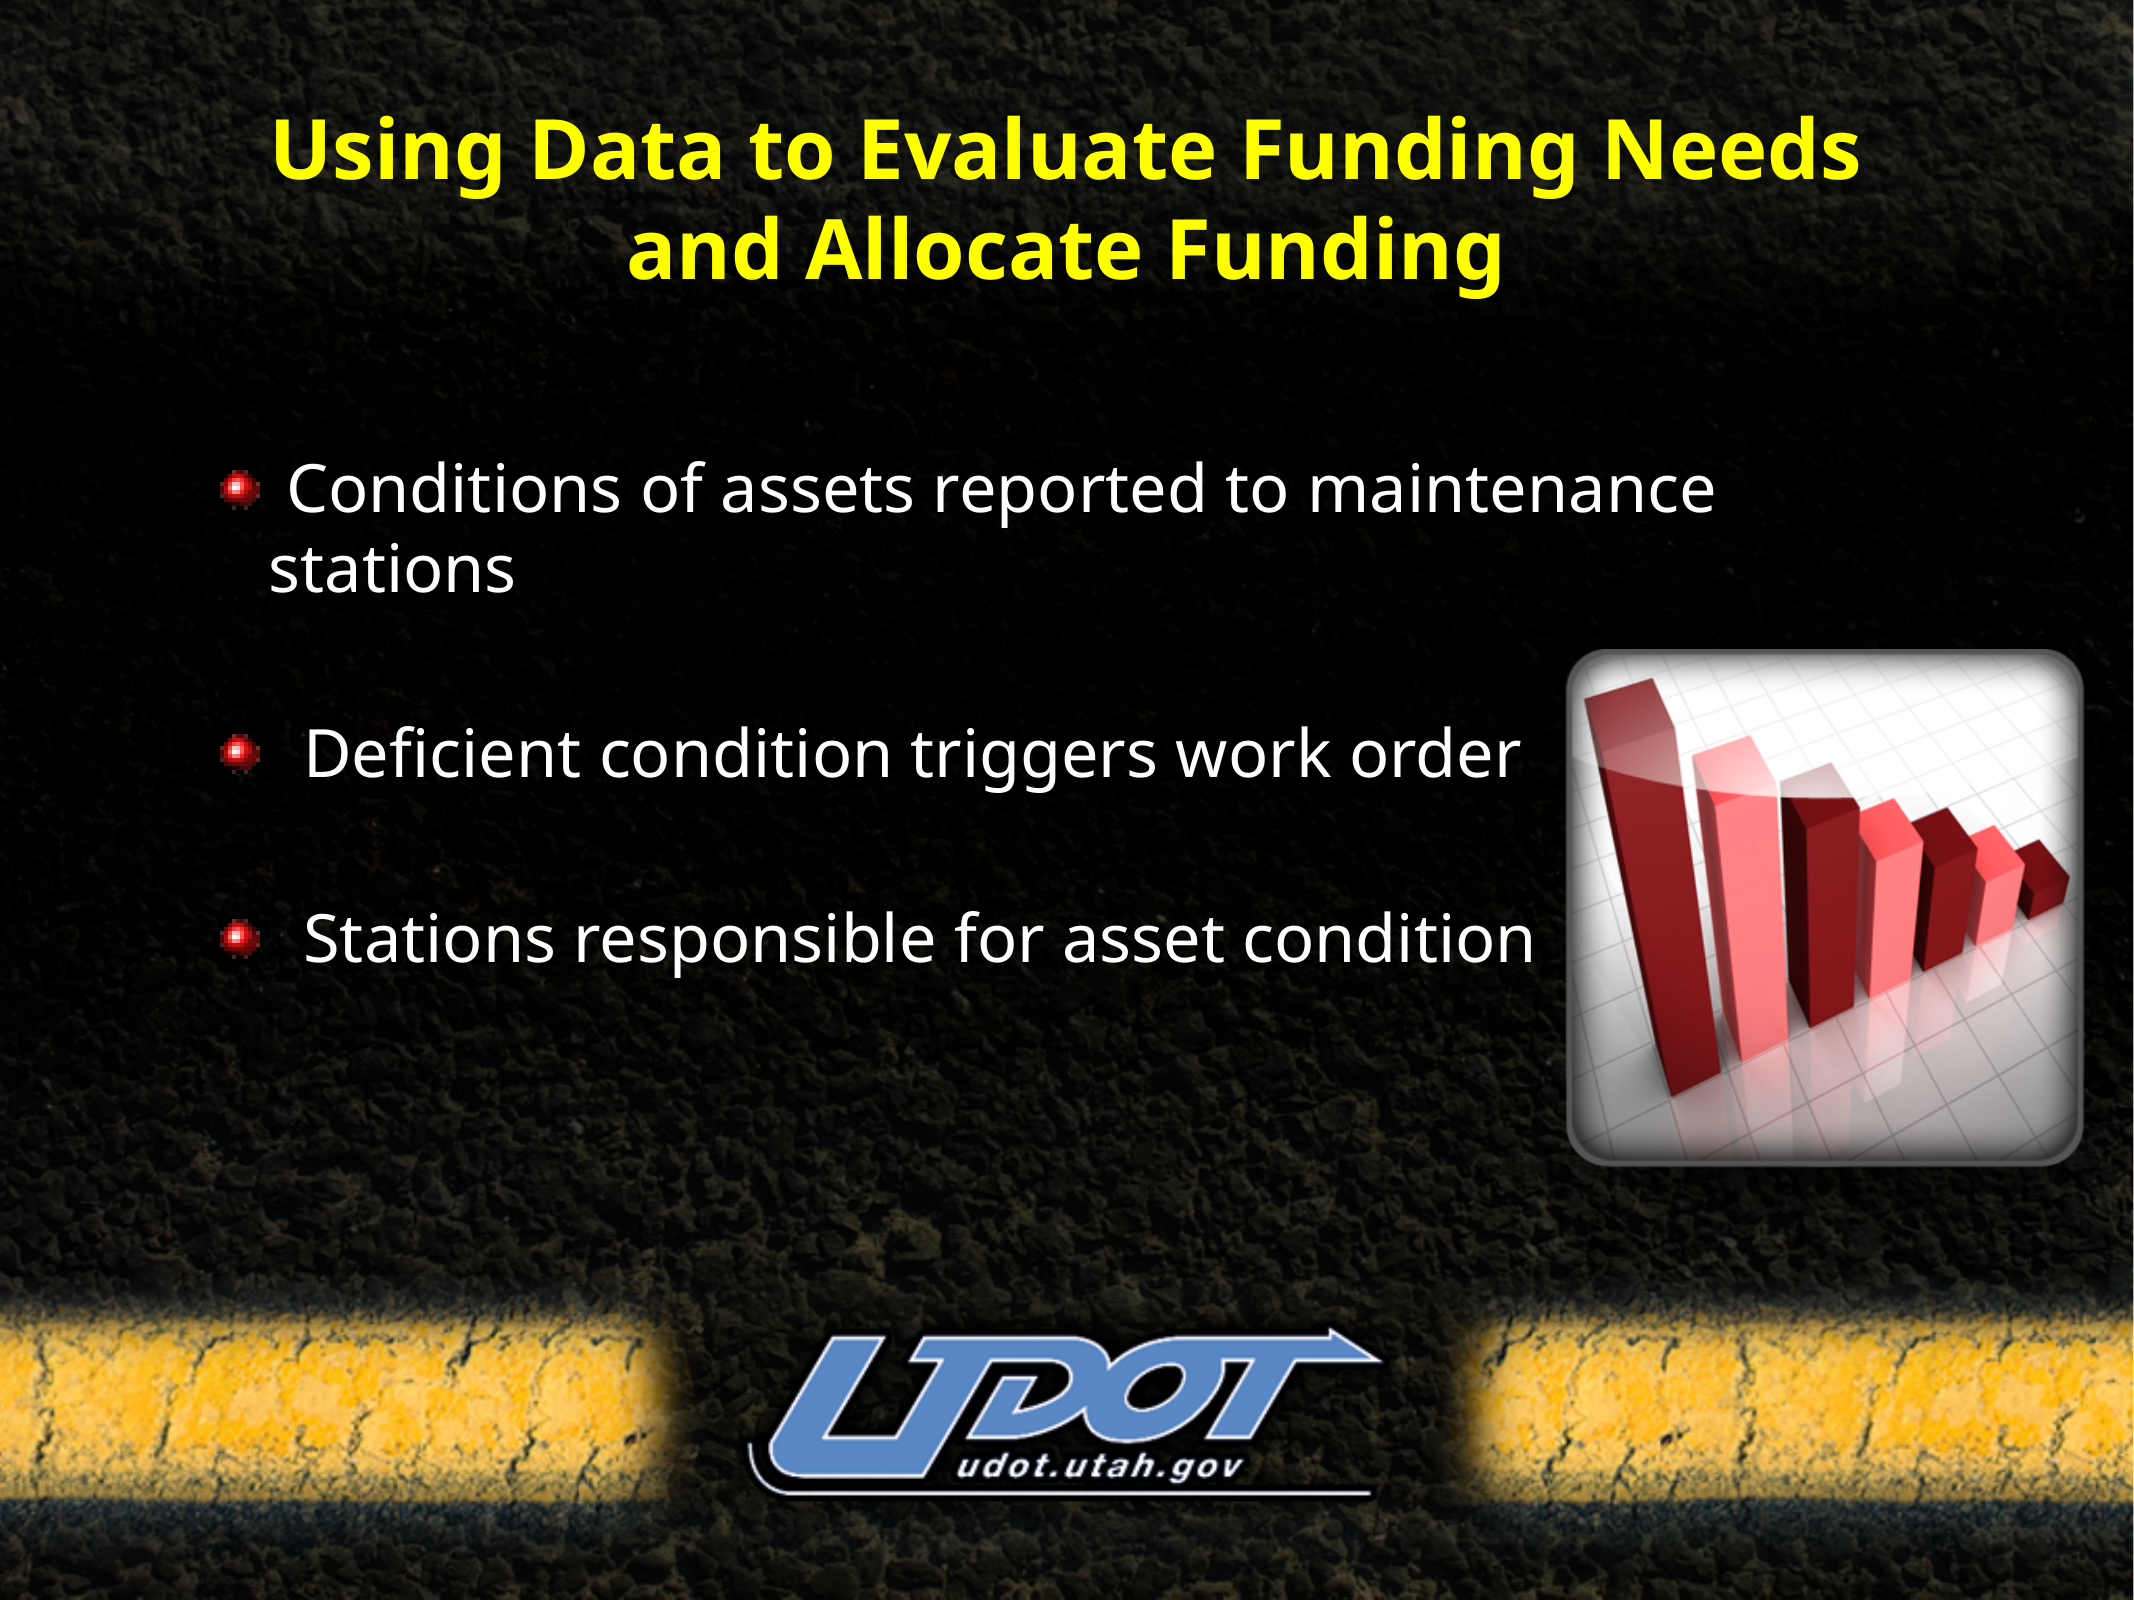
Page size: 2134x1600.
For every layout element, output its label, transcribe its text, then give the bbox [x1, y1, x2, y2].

list Conditions of assets reported to maintenance stations Deficient condition triggers work order Stations responsible for asset condition [203, 436, 1922, 1176]
picture [0, 0, 2134, 1600]
title Using Data to Evaluate Funding Needs and Allocate Funding [207, 86, 1926, 401]
